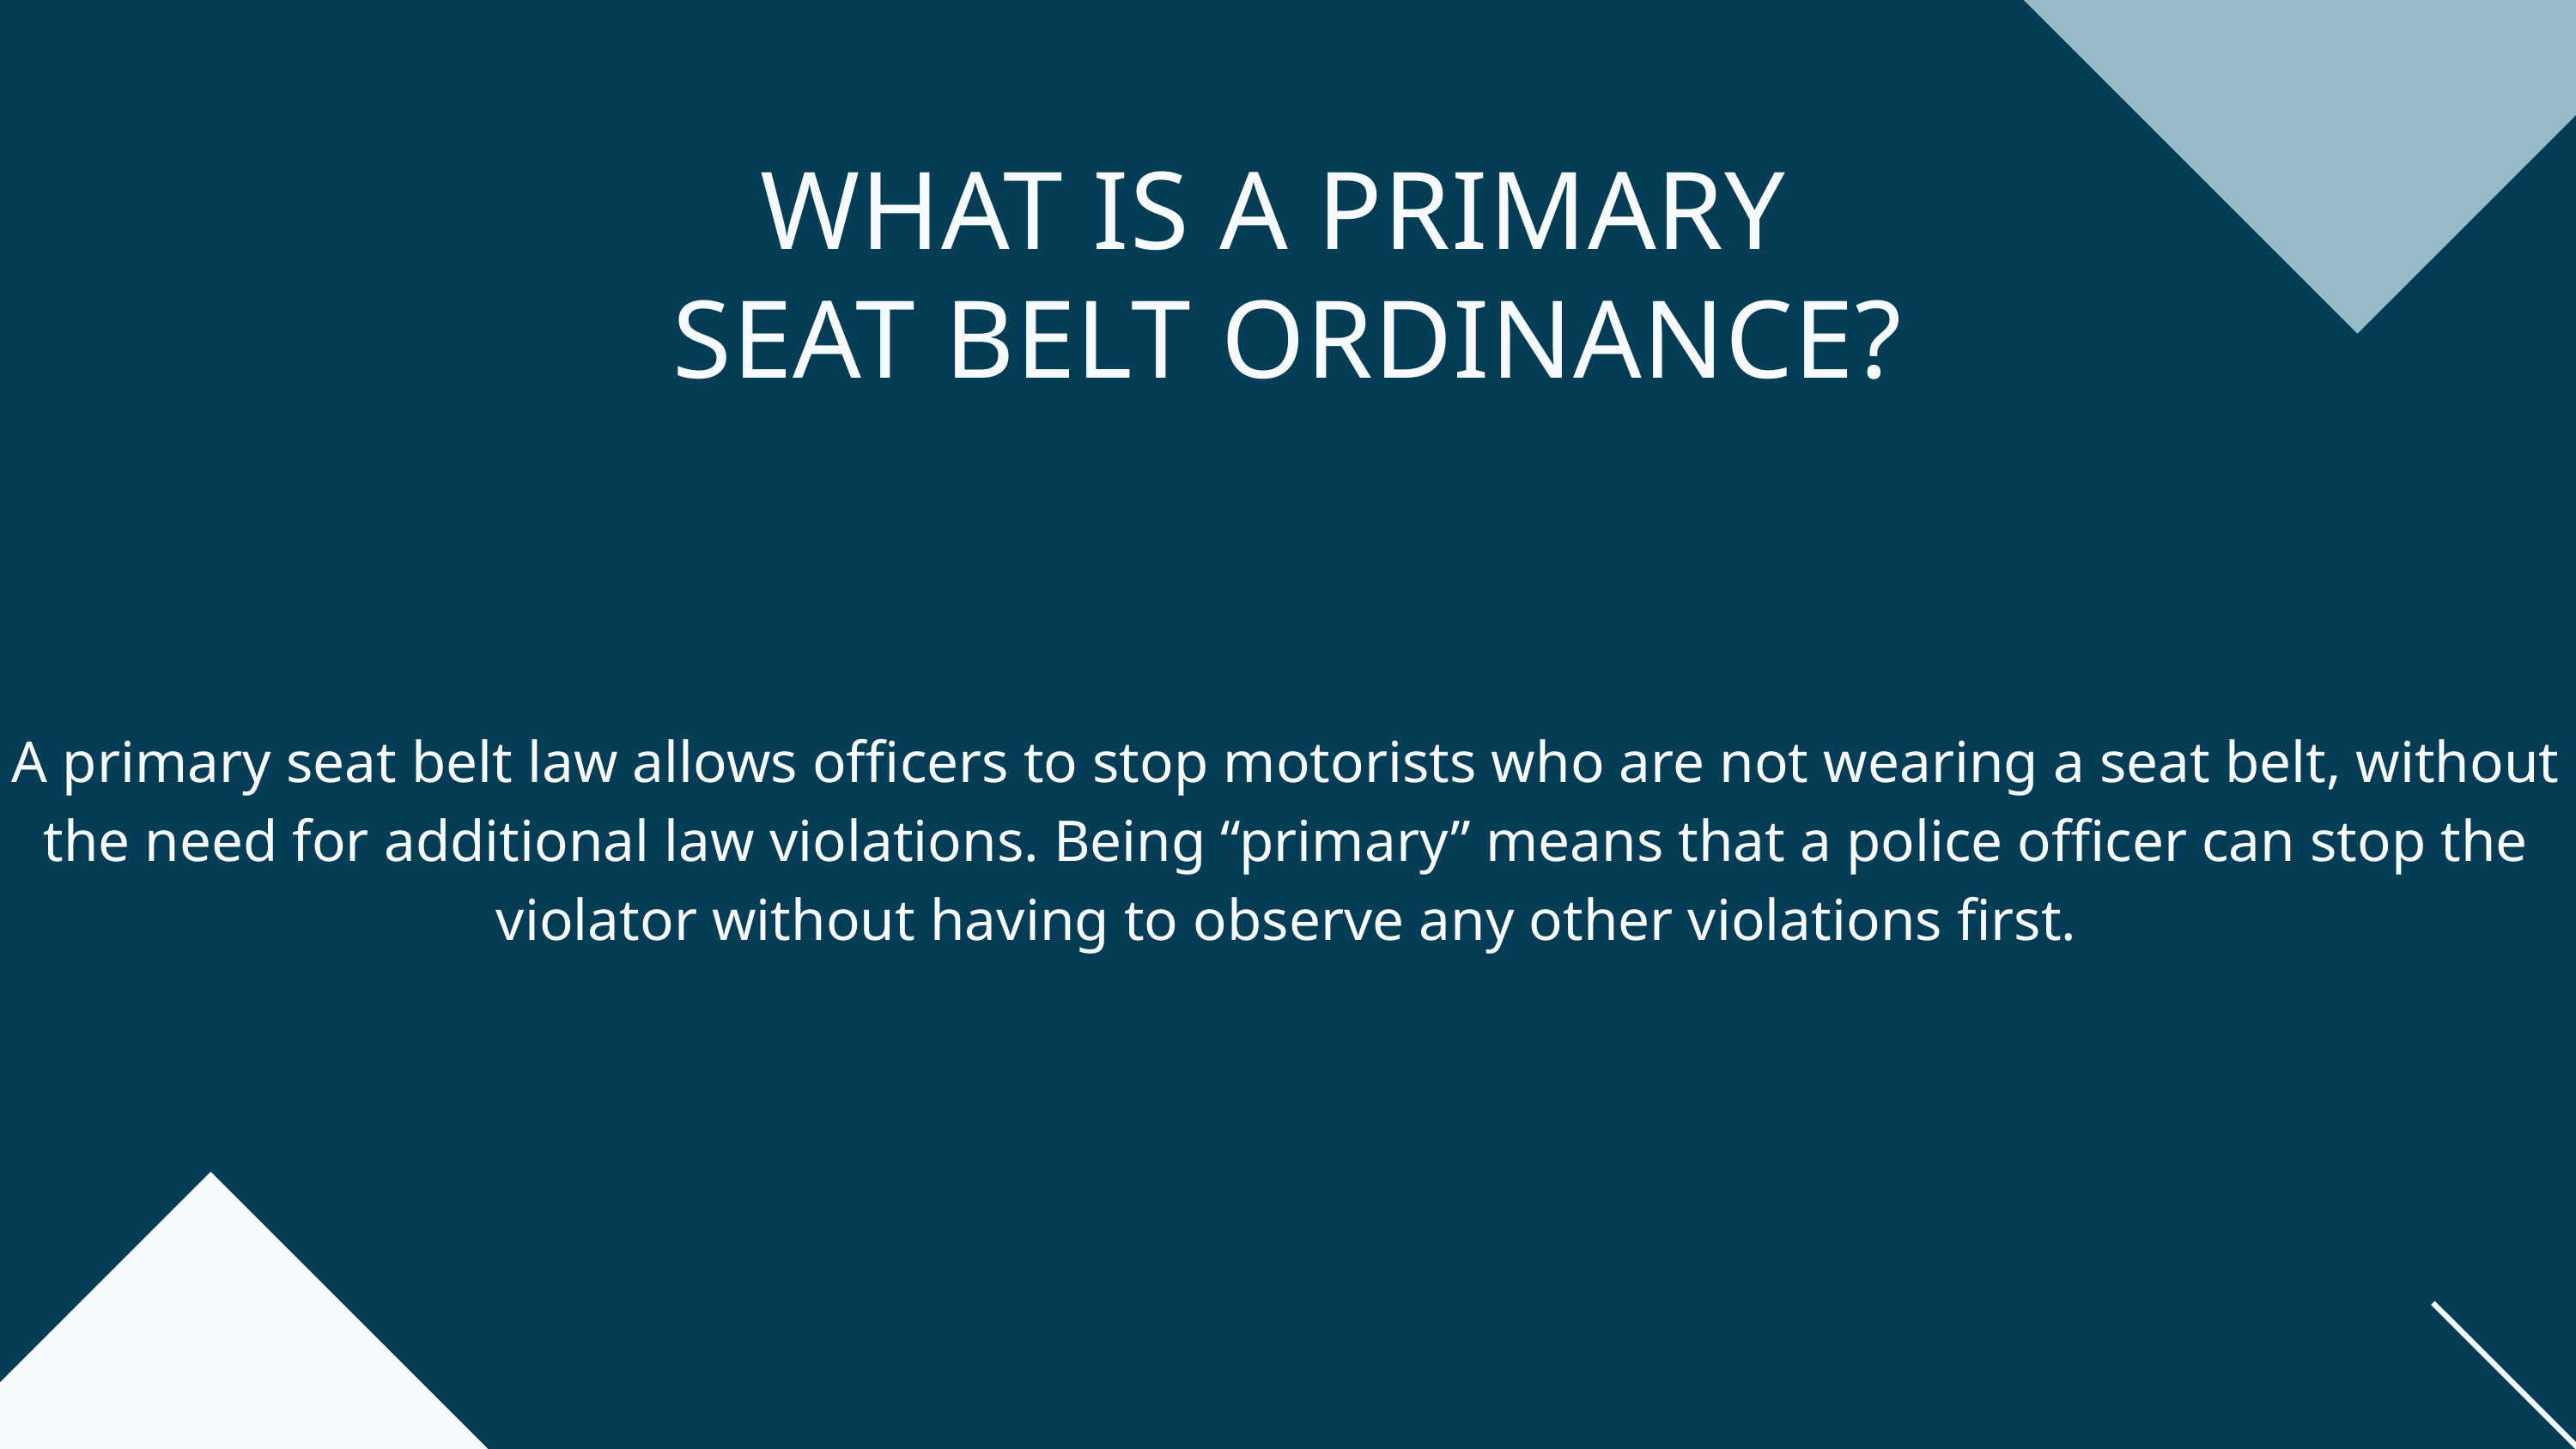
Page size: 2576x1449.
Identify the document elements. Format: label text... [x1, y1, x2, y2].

text_box [2023, 0, 2576, 334]
title WHAT IS A PRIMARY SEAT BELT ORDINANCE? [368, 142, 2208, 400]
text_box [0, 1172, 489, 1449]
picture [2433, 1302, 2576, 1449]
text_box A primary seat belt law allows officers to stop motorists who are not wearing a seat belt, without the need for additional law violations. Being “primary” means that a police officer can stop the violator without having to observe any other violations first. [0, 714, 2576, 952]
